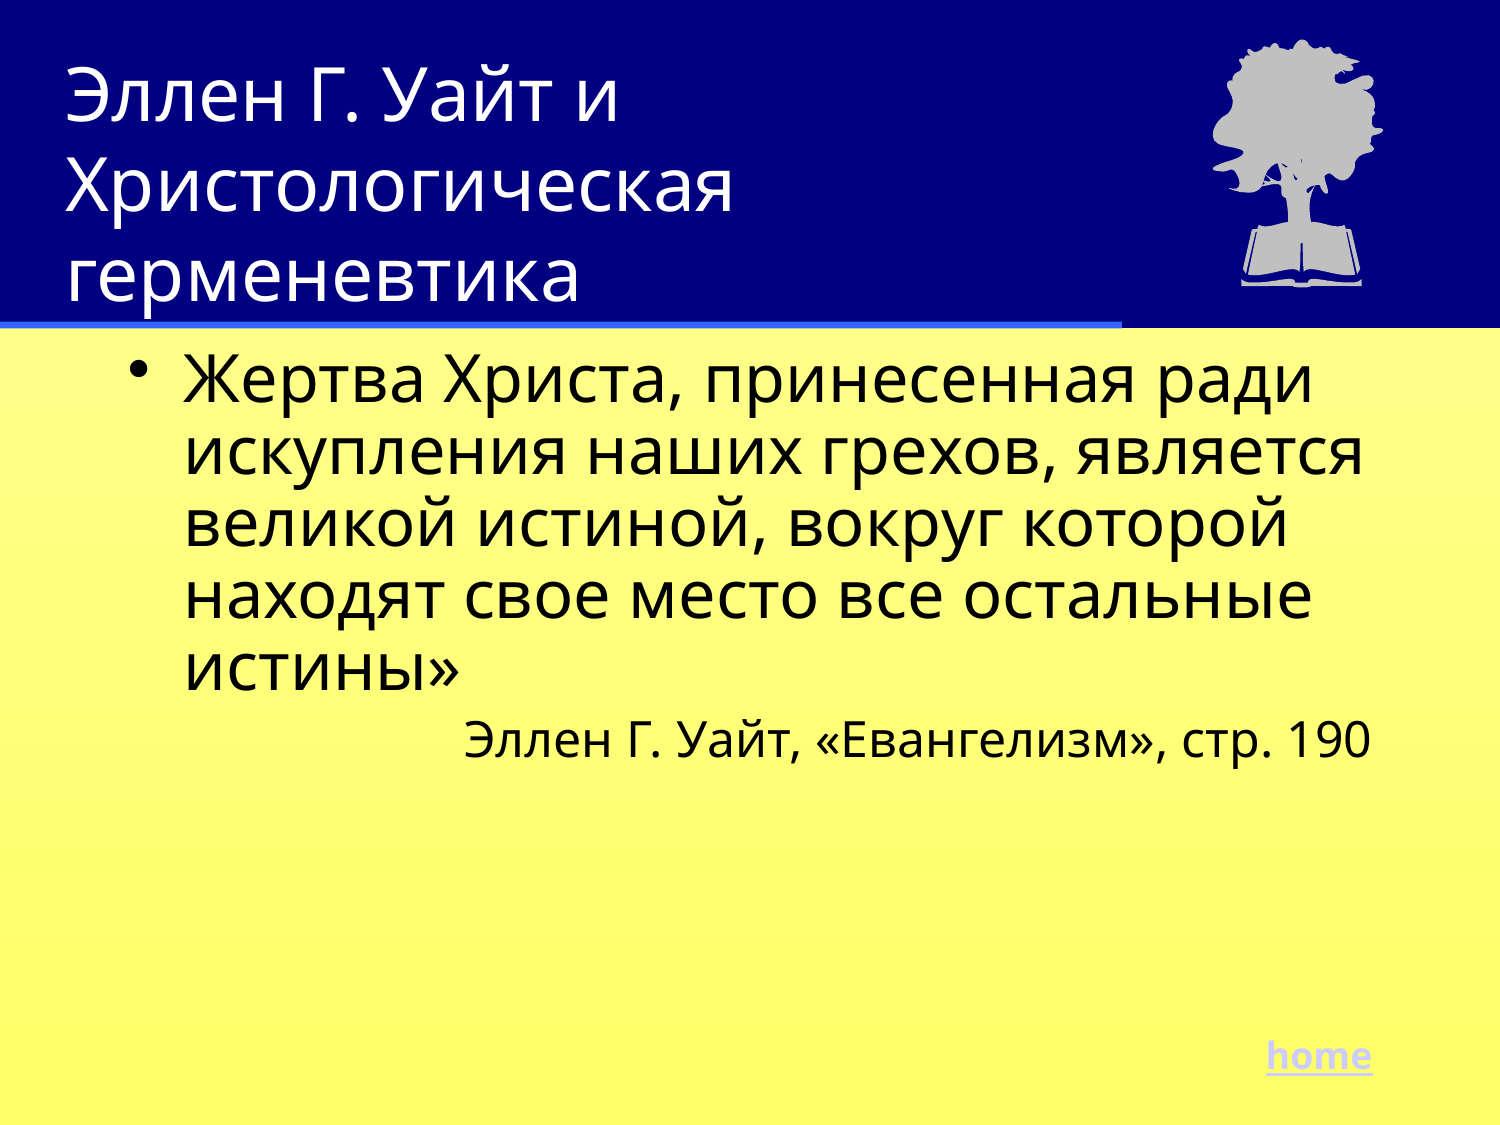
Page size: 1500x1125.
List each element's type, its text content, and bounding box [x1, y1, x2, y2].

list Жертва Христа, принесенная ради искупления наших грехов, является великой истиной, вокруг которой находят свое место все остальные истины» Эллен Г. Уайт, «Евангелизм», стр. 190 [112, 337, 1388, 1125]
title Эллен Г. Уайт и Христологическая герменевтика [50, 87, 1221, 275]
